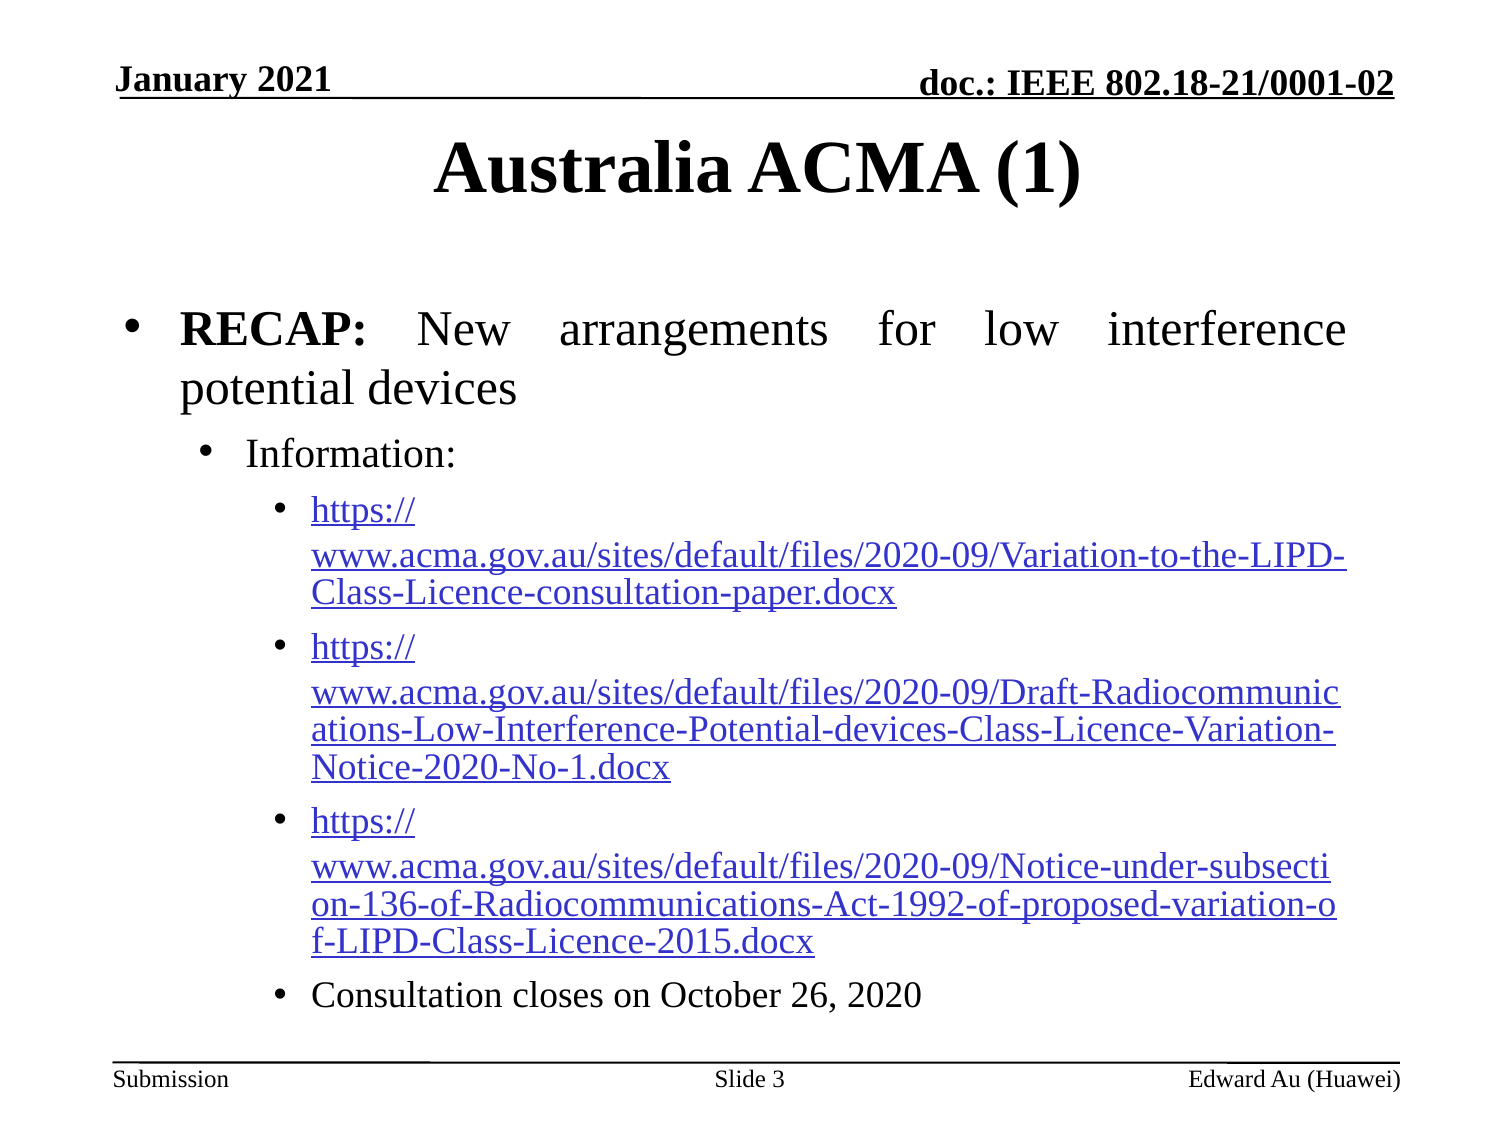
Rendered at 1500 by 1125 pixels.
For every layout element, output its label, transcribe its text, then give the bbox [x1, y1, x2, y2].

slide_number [114, 54, 493, 100]
list RECAP: New arrangements for low interference potential devices Information: https://www.acma.gov.au/sites/default/files/2020-09/Variation-to-the-LIPD-Class-Licence-consultation-paper.docx https://www.acma.gov.au/sites/default/files/2020-09/Draft-Radiocommunications-Low-Interference-Potential-devices-Class-Licence-Variation-Notice-2020-No-1.docx https://www.acma.gov.au/sites/default/files/2020-09/Notice-under-subsection-136-of-Radiocommunications-Act-1992-of-proposed-variation-of-LIPD-Class-Licence-2015.docx Consultation closes on October 26, 2020 [108, 287, 1363, 1063]
slide_number Slide 3 [699, 1061, 800, 1123]
footer Edward Au (Huawei) [902, 1061, 1402, 1093]
title Australia ACMA (1) [120, 99, 1396, 226]
